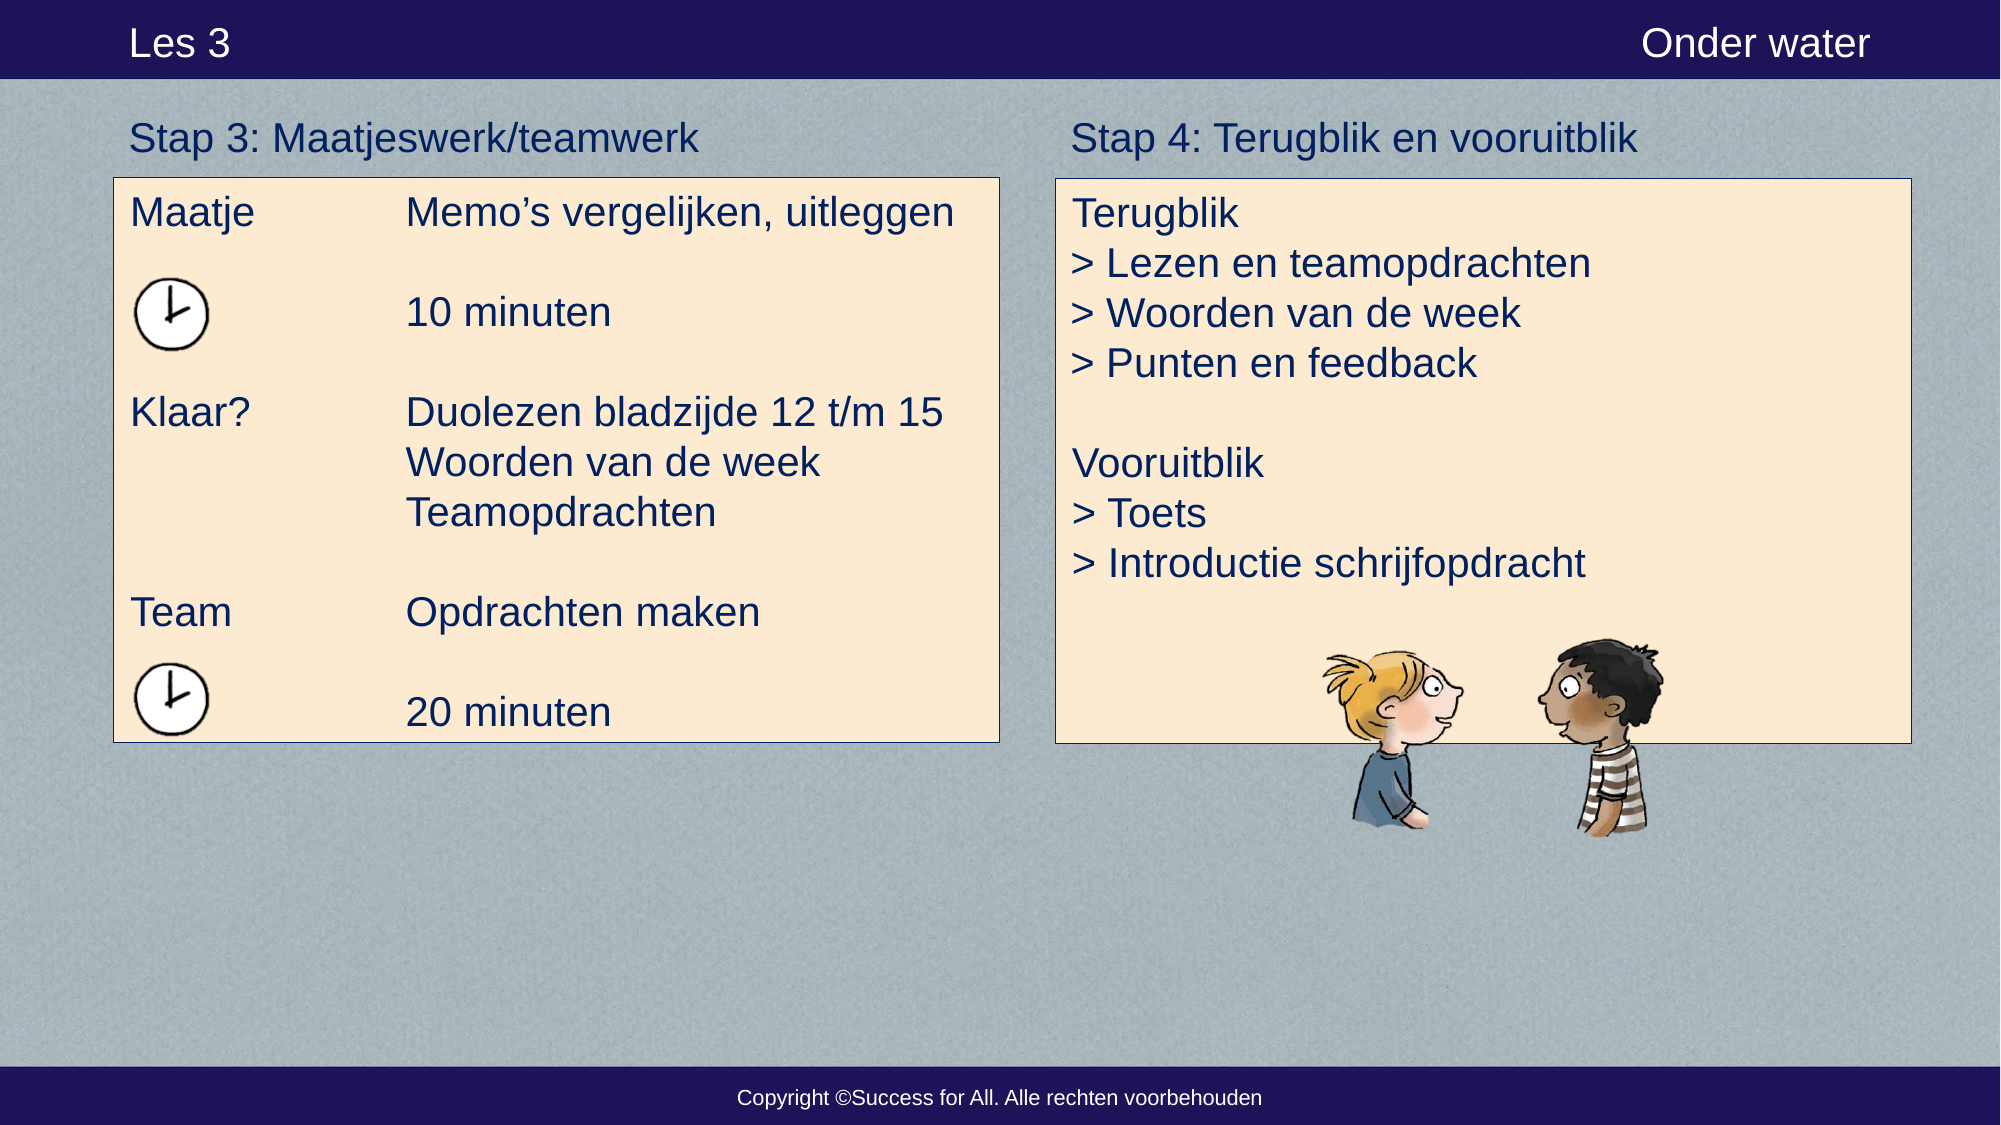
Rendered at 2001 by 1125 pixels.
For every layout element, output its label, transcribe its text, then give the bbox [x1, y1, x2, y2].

text_box Onder water [999, 8, 1886, 73]
text_box Maatje Memo’s vergelijken, uitleggen 10 minuten Klaar? Duolezen bladzijde 12 t/m 15 Woorden van de week Teamopdrachten Team Opdrachten maken 20 minuten [113, 177, 1000, 743]
text_box Stap 3: Maatjeswerk/teamwerk [114, 103, 907, 169]
text_box Les 3 [114, 8, 354, 73]
text_box Terugblik > Lezen en teamopdrachten > Woorden van de week > Punten en feedback Vooruitblik > Toets > Introductie schrijfopdracht [1055, 178, 1912, 744]
picture [0, 0, 2001, 1125]
text_box Copyright ©Success for All. Alle rechten voorbehouden [0, 1076, 2000, 1125]
text_box Stap 4: Terugblik en vooruitblik [1055, 103, 1848, 169]
